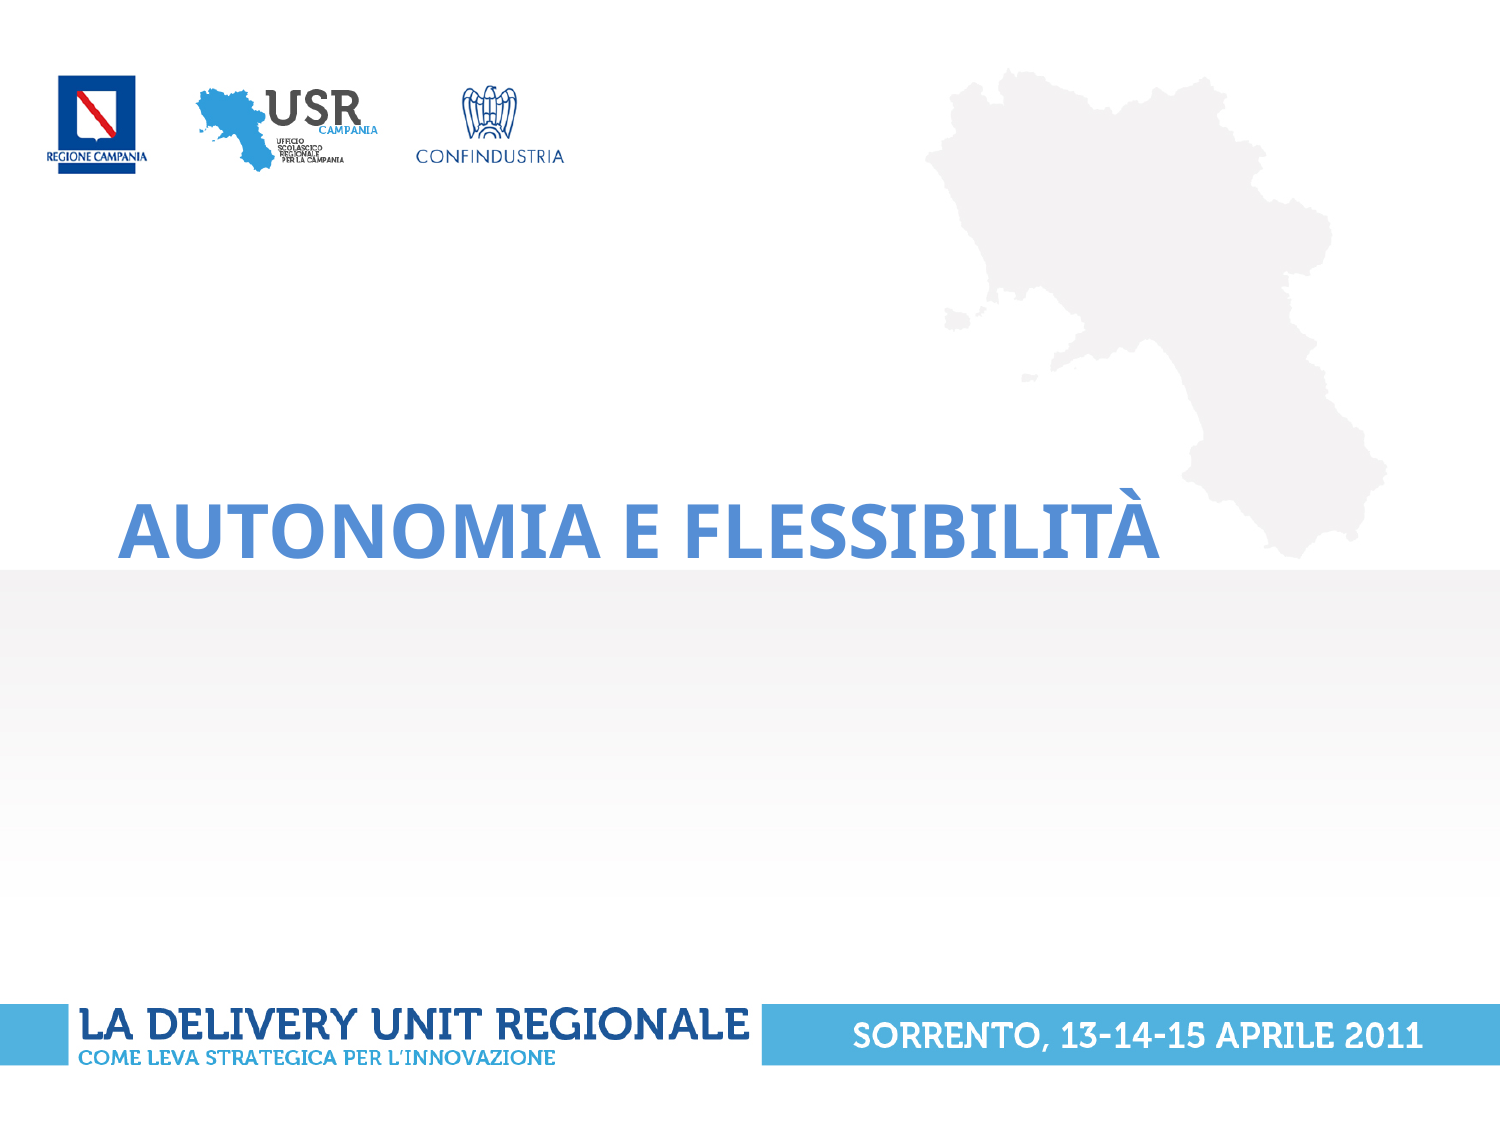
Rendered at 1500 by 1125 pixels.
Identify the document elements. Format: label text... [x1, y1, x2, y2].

title Autonomia e flessibilità [118, 414, 1394, 638]
picture [0, 32, 1500, 1093]
